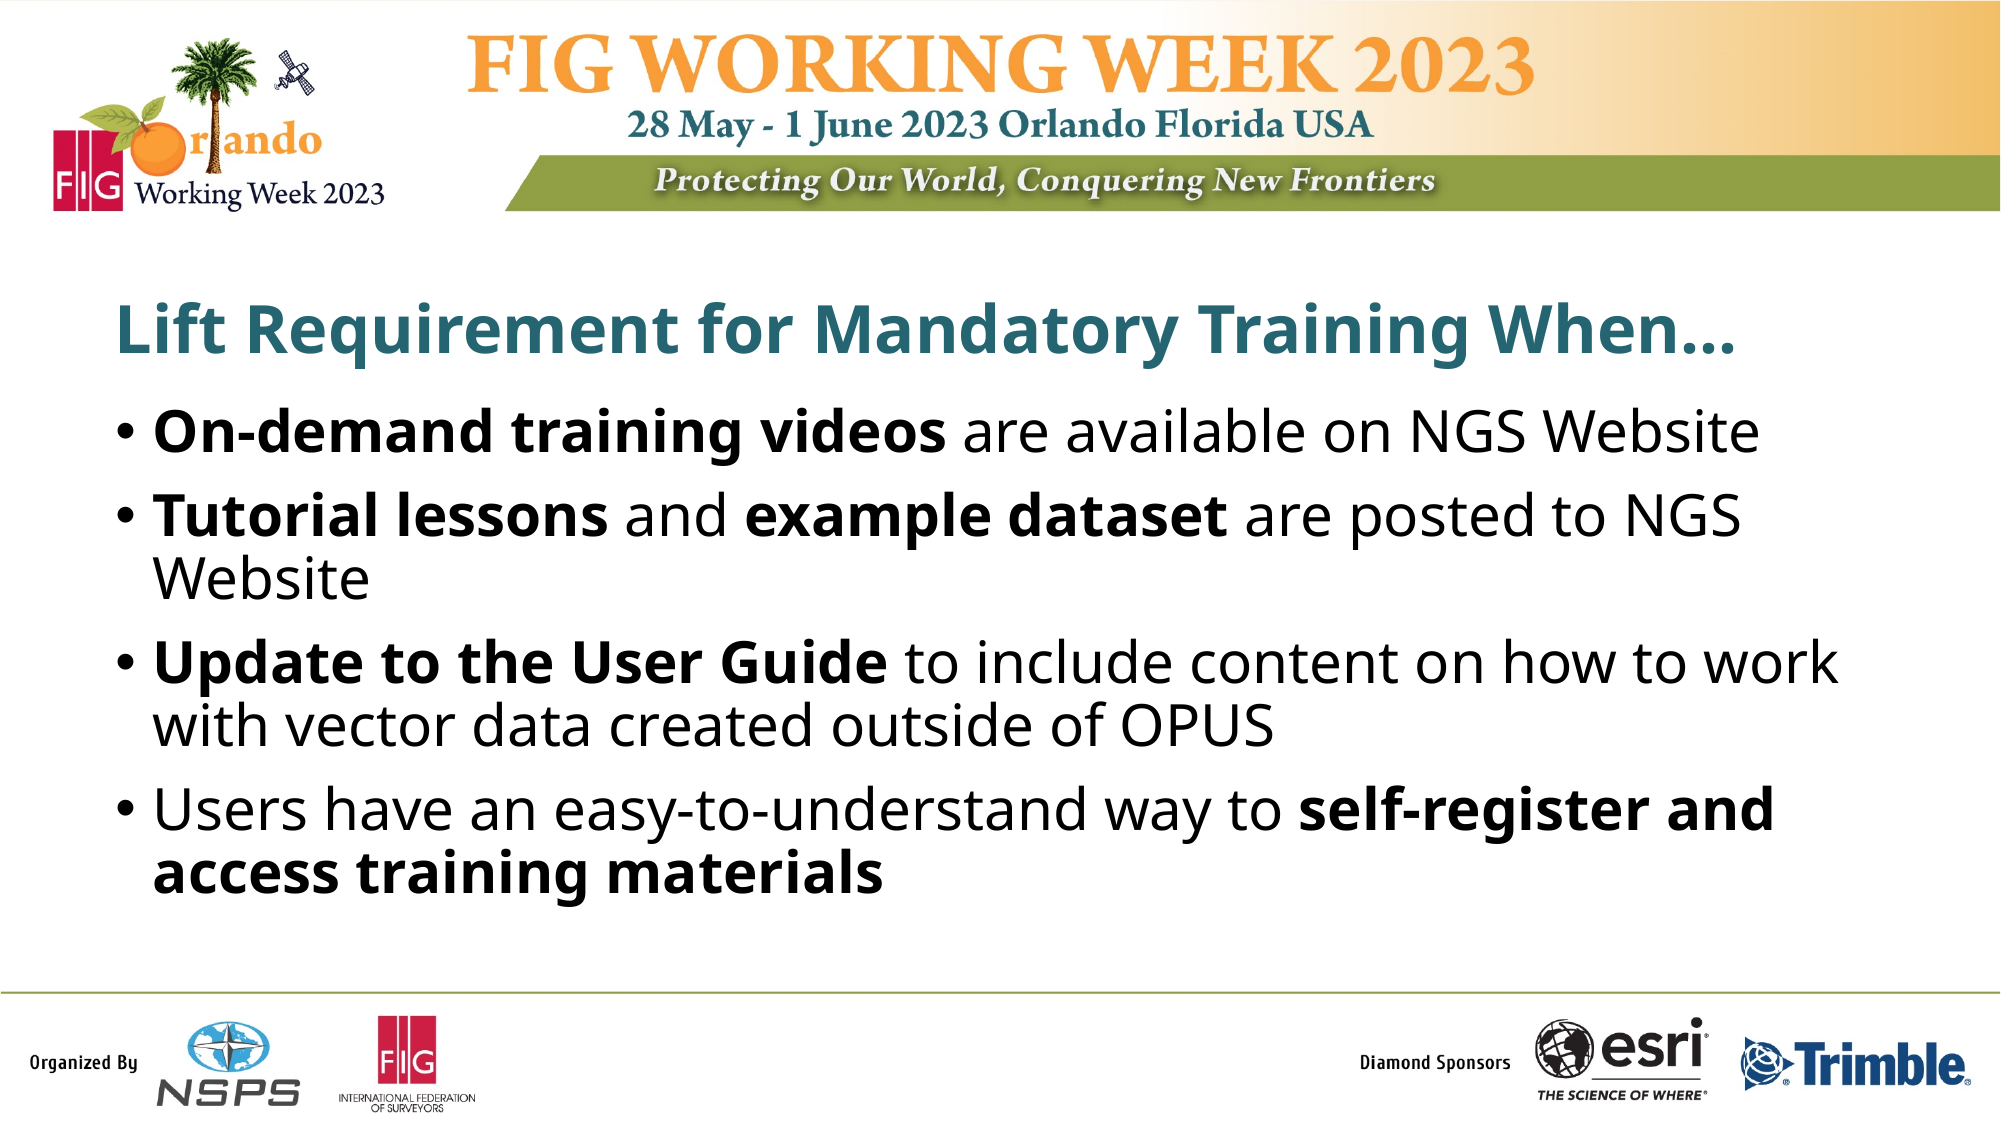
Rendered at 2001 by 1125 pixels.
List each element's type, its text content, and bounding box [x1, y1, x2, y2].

text_box Lift Requirement for Mandatory Training When... [100, 288, 1900, 380]
text_box On-demand training videos are available on NGS Website Tutorial lessons and example dataset are posted to NGS Website Update to the User Guide to include content on how to work with vector data created outside of OPUS Users have an easy-to-understand way to self-register and access training materials [100, 395, 1910, 943]
picture [0, 0, 2001, 1125]
